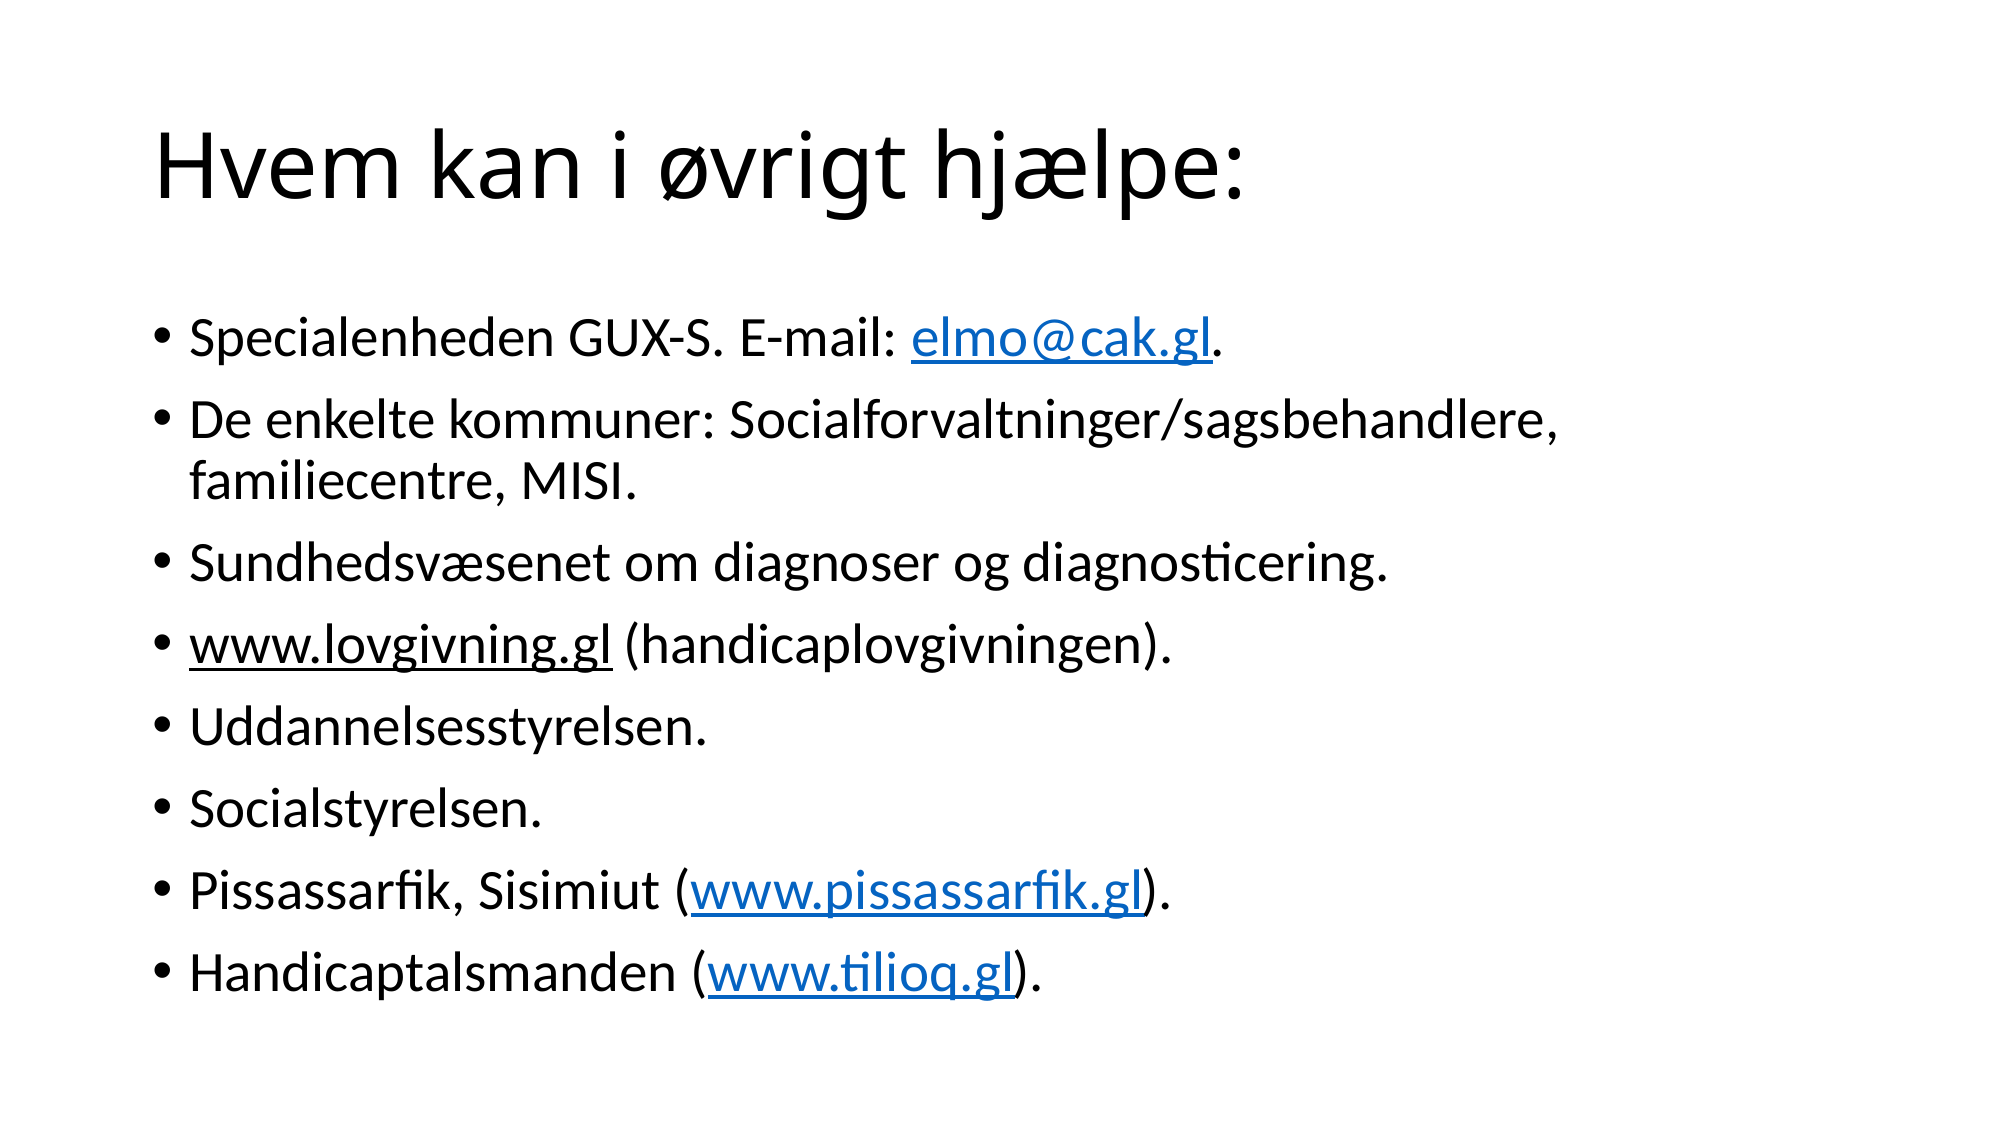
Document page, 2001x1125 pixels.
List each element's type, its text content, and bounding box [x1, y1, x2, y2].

title Hvem kan i øvrigt hjælpe: [137, 59, 1863, 278]
list Specialenheden GUX-S. E-mail: elmo@cak.gl. De enkelte kommuner: Socialforvaltninger/sagsbehandlere, familiecentre, MISI. Sundhedsvæsenet om diagnoser og diagnosticering. www.lovgivning.gl (handicaplovgivningen). Uddannelsesstyrelsen. Socialstyrelsen. Pissassarfik, Sisimiut (www.pissassarfik.gl). Handicaptalsmanden (www.tilioq.gl). [137, 299, 1863, 1014]
